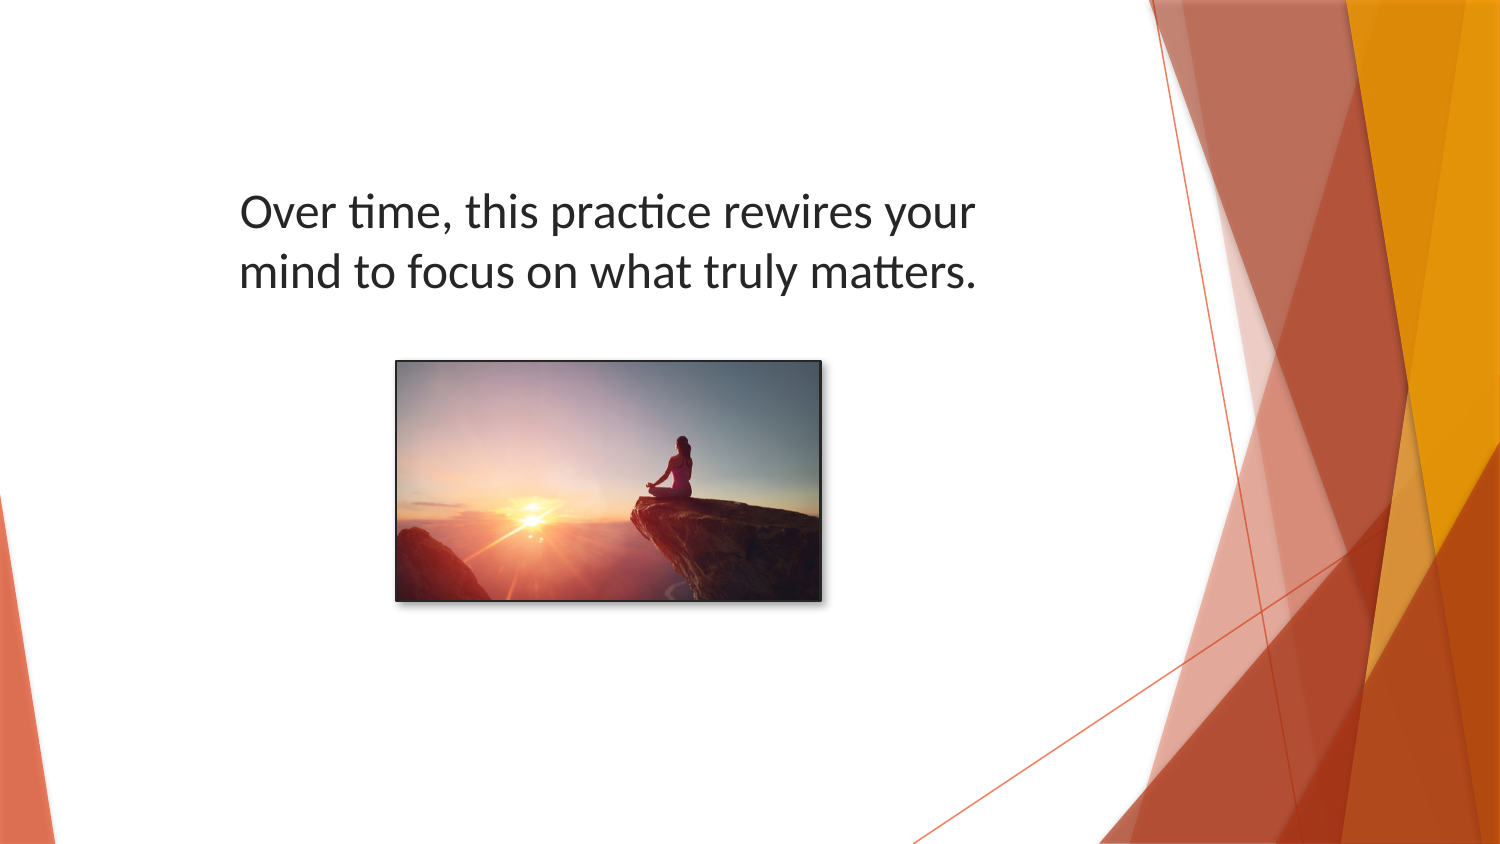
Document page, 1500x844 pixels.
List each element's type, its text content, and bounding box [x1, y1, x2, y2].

picture [396, 361, 820, 601]
list Over time, this practice rewires your mind to focus on what truly matters. [218, 114, 998, 363]
